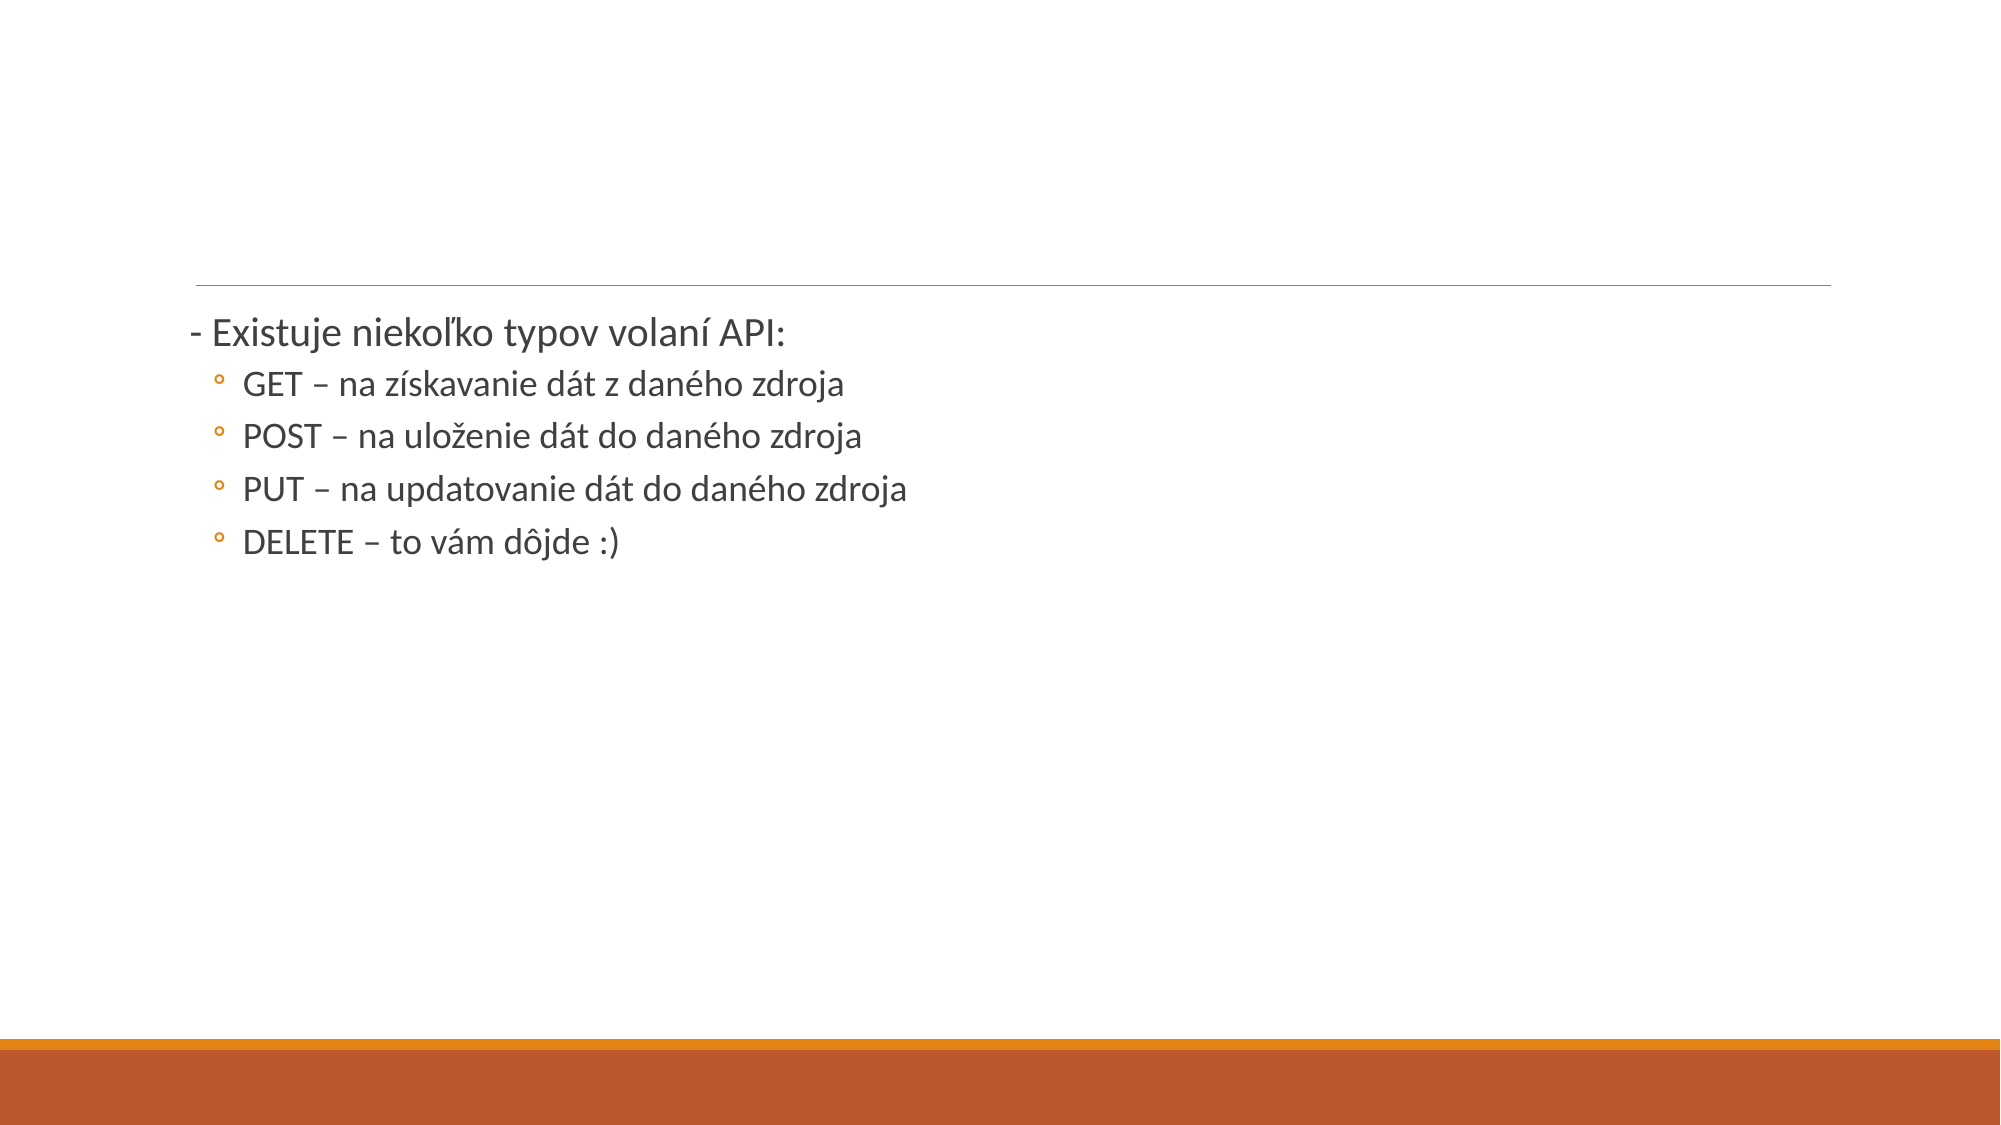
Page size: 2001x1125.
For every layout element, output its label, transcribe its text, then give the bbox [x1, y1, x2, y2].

list - Existuje niekoľko typov volaní API: GET – na získavanie dát z daného zdroja POST – na uloženie dát do daného zdroja PUT – na updatovanie dát do daného zdroja DELETE – to vám dôjde :) [180, 302, 1830, 963]
